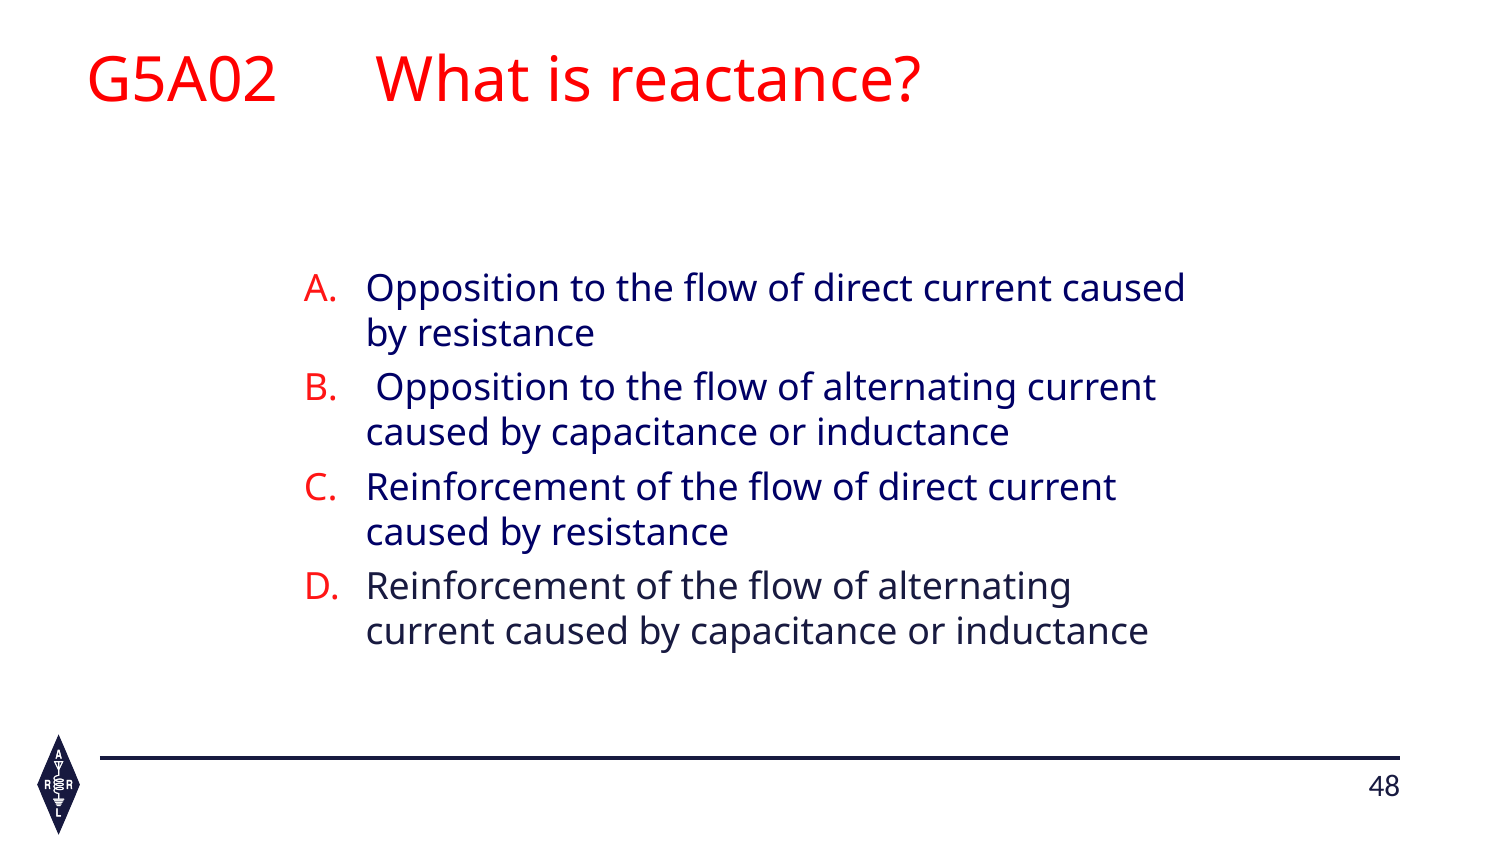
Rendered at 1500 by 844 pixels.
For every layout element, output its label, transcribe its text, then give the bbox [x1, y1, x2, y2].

picture [37, 734, 80, 835]
slide_number 48 [1302, 761, 1400, 807]
